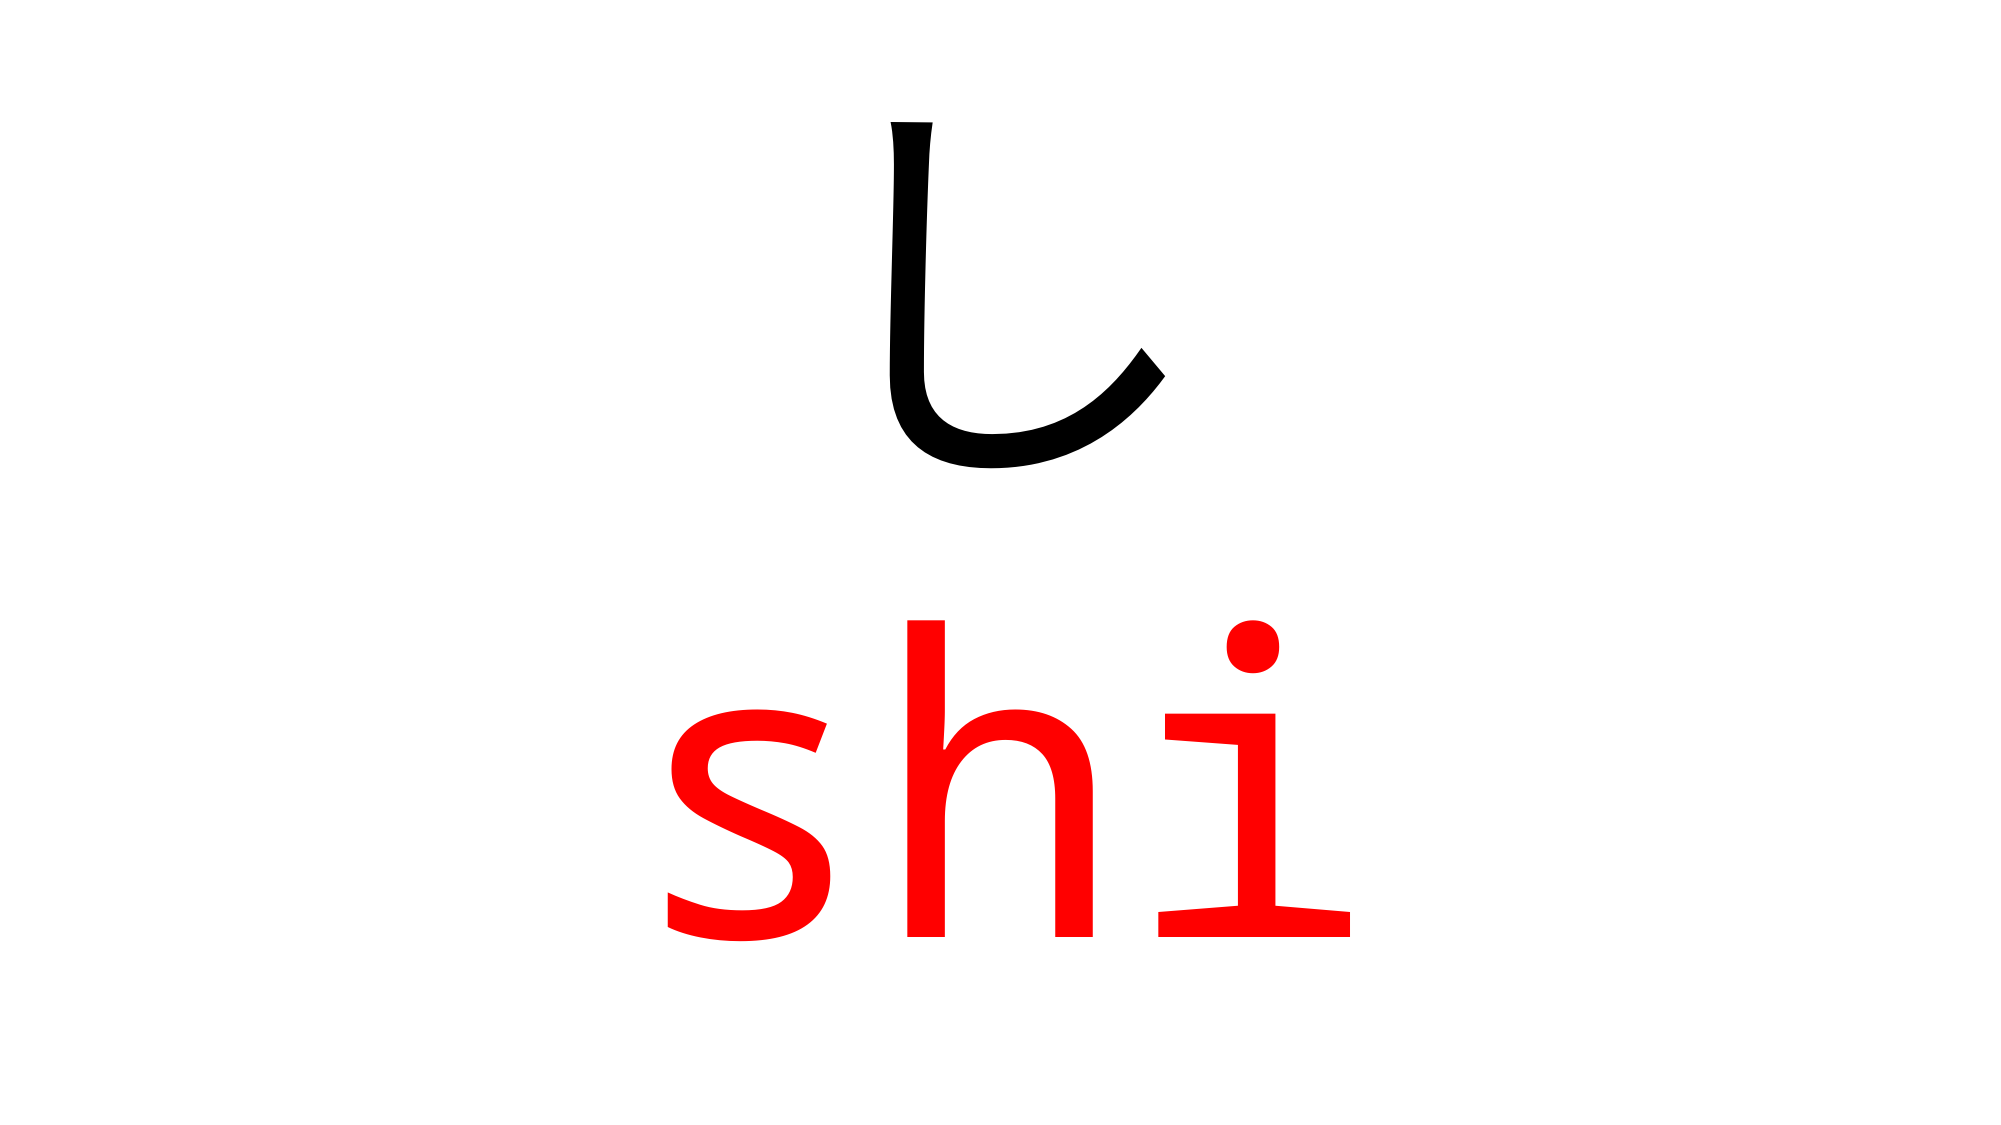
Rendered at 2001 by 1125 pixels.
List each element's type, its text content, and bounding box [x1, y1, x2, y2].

text_box shi [249, 562, 1750, 1036]
title し [249, 71, 1750, 545]
